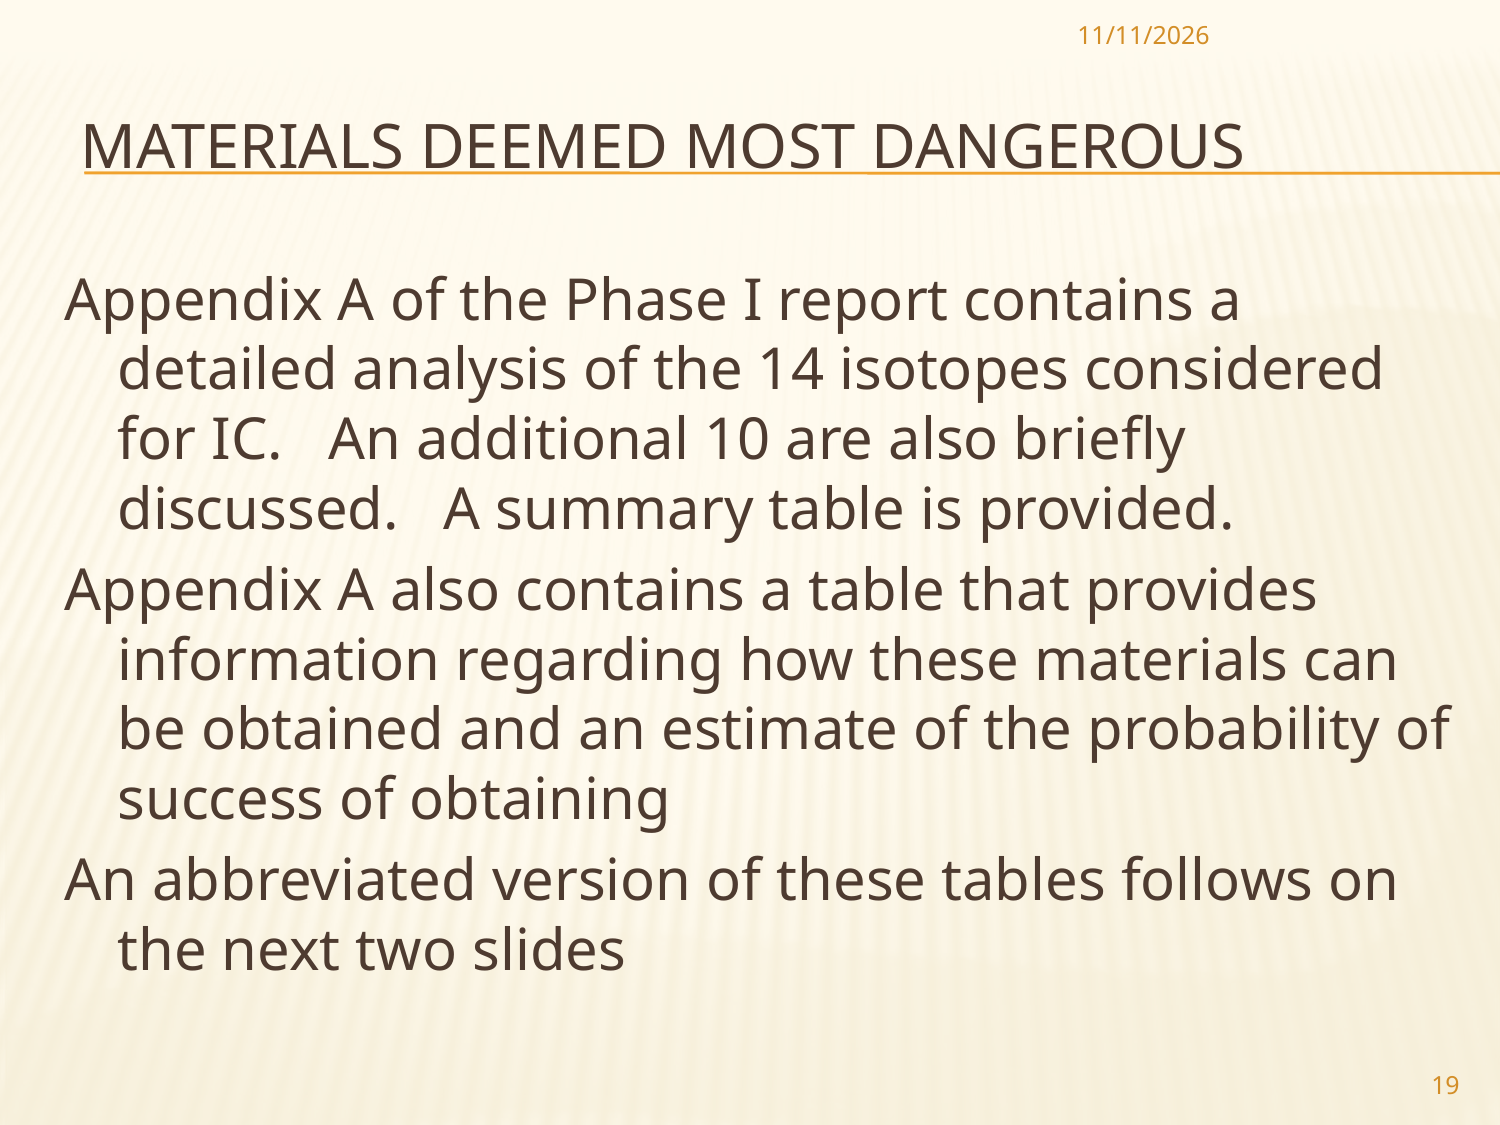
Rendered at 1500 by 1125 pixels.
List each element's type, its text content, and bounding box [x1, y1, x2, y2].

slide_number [1062, 12, 1475, 60]
title Materials deemed most dangerous [50, 75, 1475, 213]
list Appendix A of the Phase I report contains a detailed analysis of the 14 isotopes considered for IC. An additional 10 are also briefly discussed. A summary table is provided. Appendix A also contains a table that provides information regarding how these materials can be obtained and an estimate of the probability of success of obtaining An abbreviated version of these tables follows on the next two slides [50, 254, 1475, 998]
slide_number 19 [1350, 1061, 1475, 1103]
